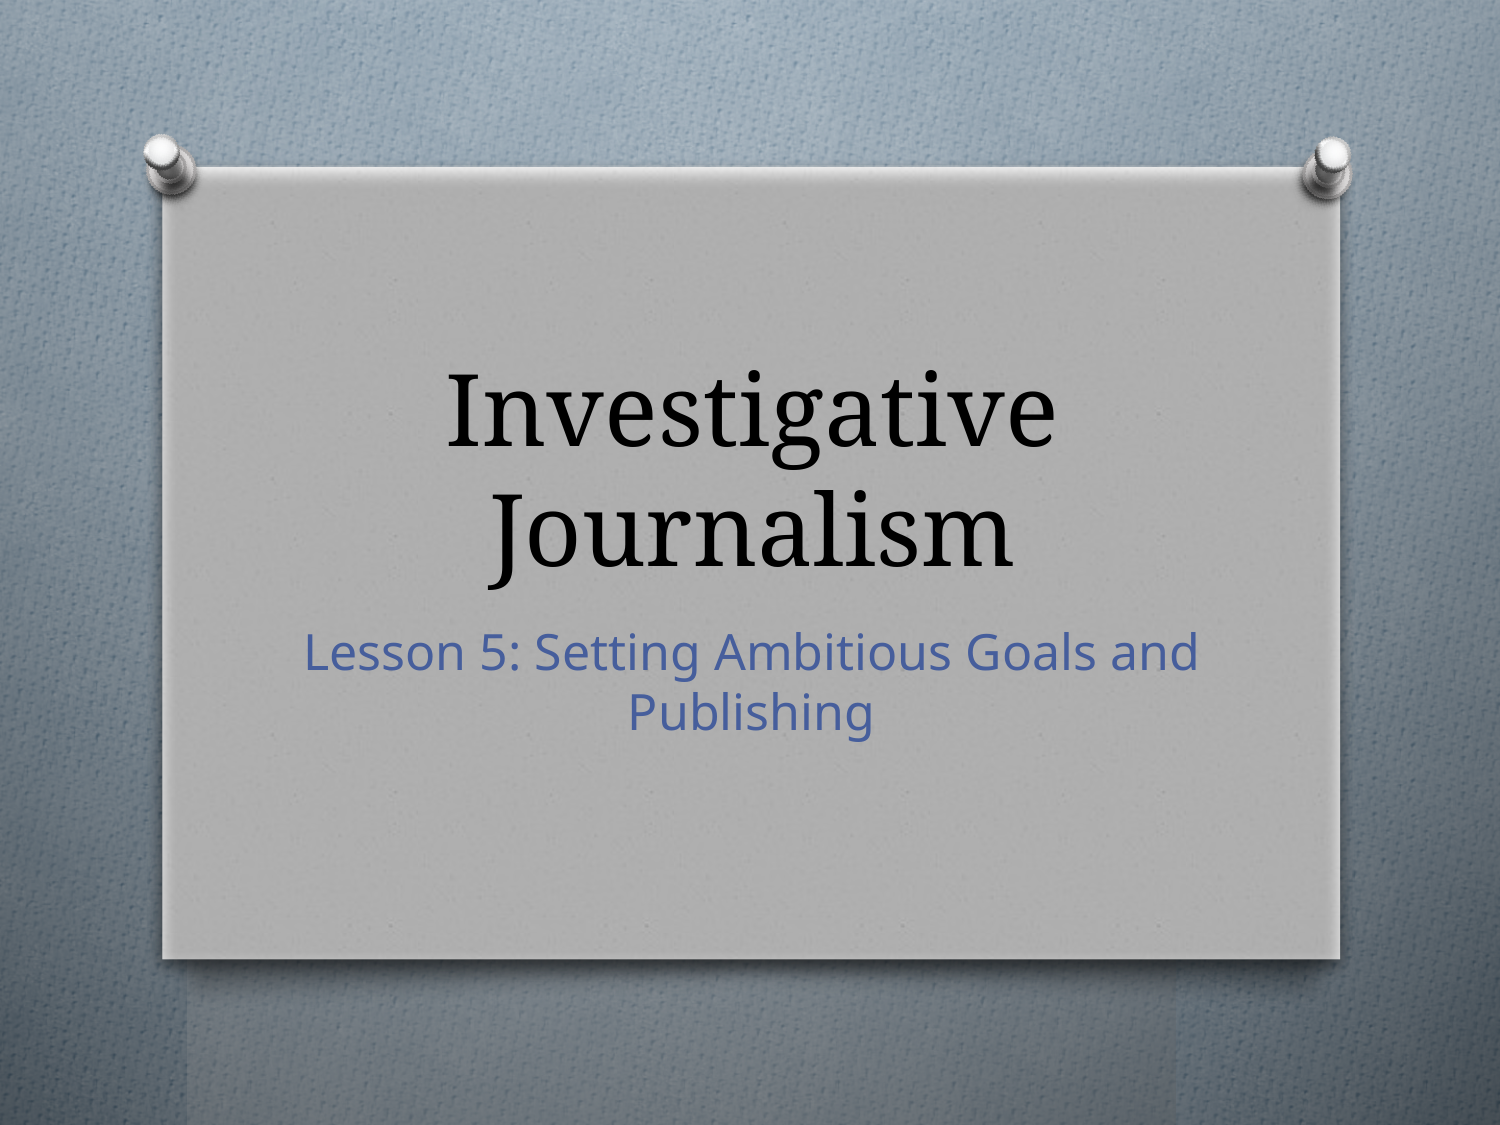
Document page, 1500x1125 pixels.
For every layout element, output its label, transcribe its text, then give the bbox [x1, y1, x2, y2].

subtitle Lesson 5: Setting Ambitious Goals and Publishing [283, 612, 1221, 863]
picture [1274, 109, 1396, 230]
picture [112, 100, 235, 224]
title Investigative Journalism [283, 294, 1223, 595]
